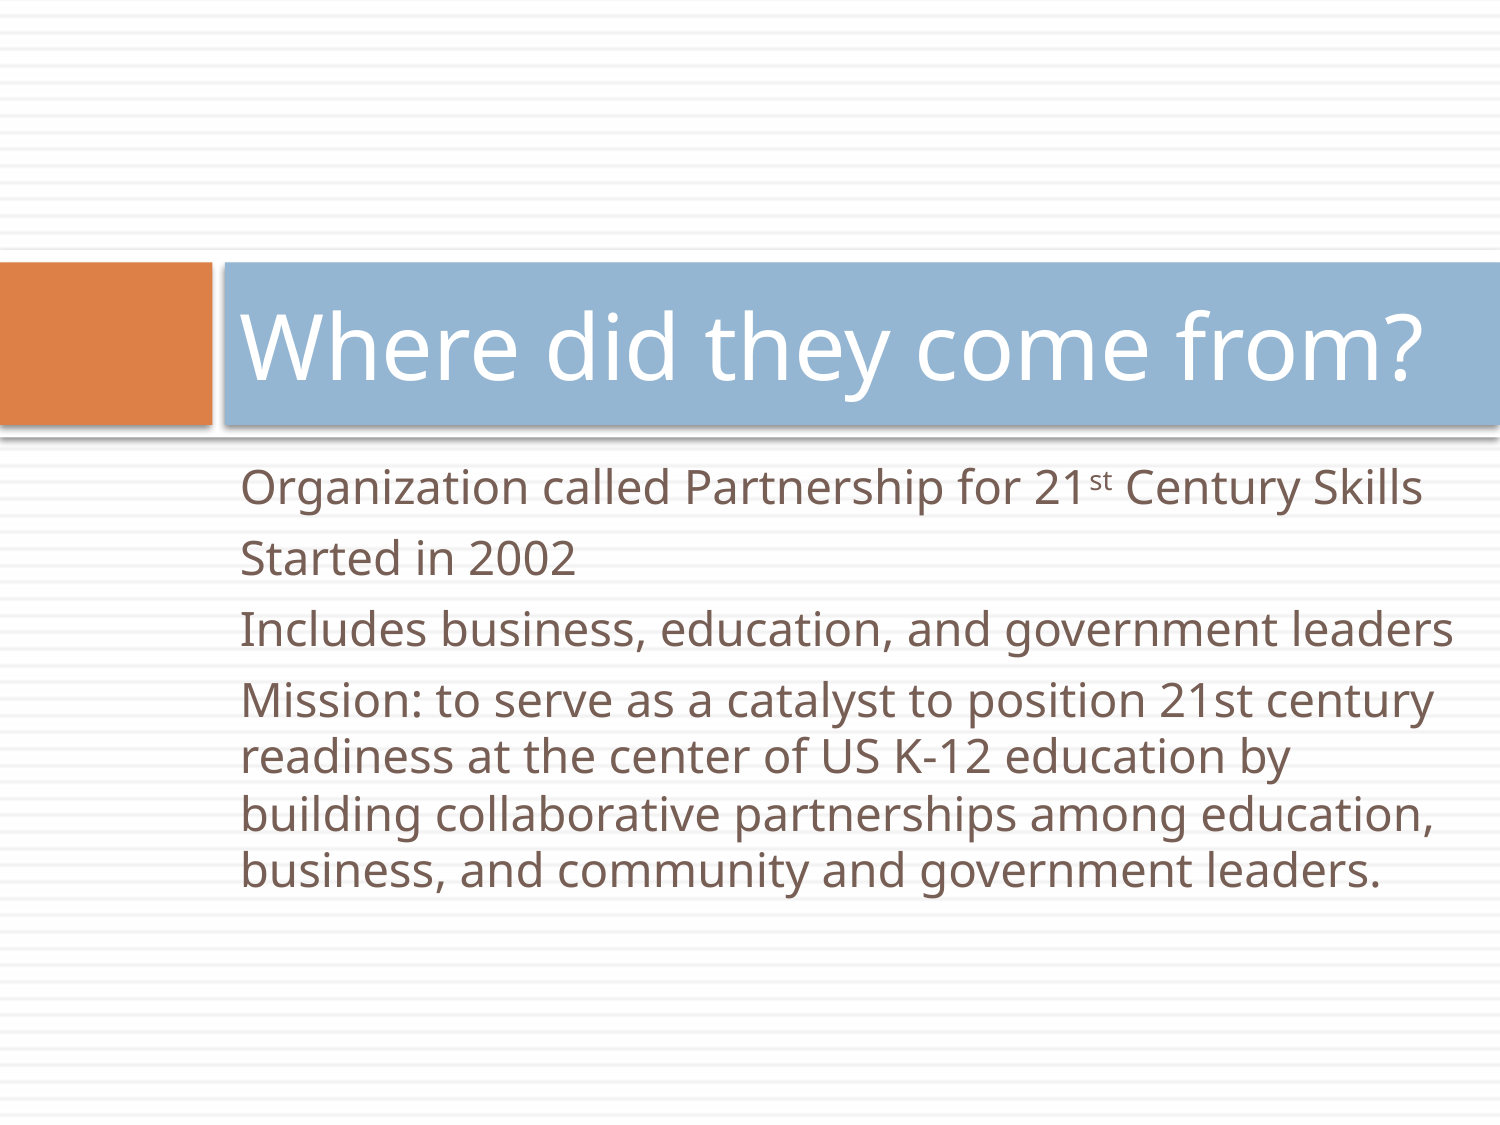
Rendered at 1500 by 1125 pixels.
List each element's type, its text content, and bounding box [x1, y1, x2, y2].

list Organization called Partnership for 21st Century Skills Started in 2002 Includes business, education, and government leaders Mission: to serve as a catalyst to position 21st century readiness at the center of US K-12 education by building collaborative partnerships among education, business, and community and government leaders. [225, 450, 1488, 913]
title Where did they come from? [225, 262, 1475, 425]
